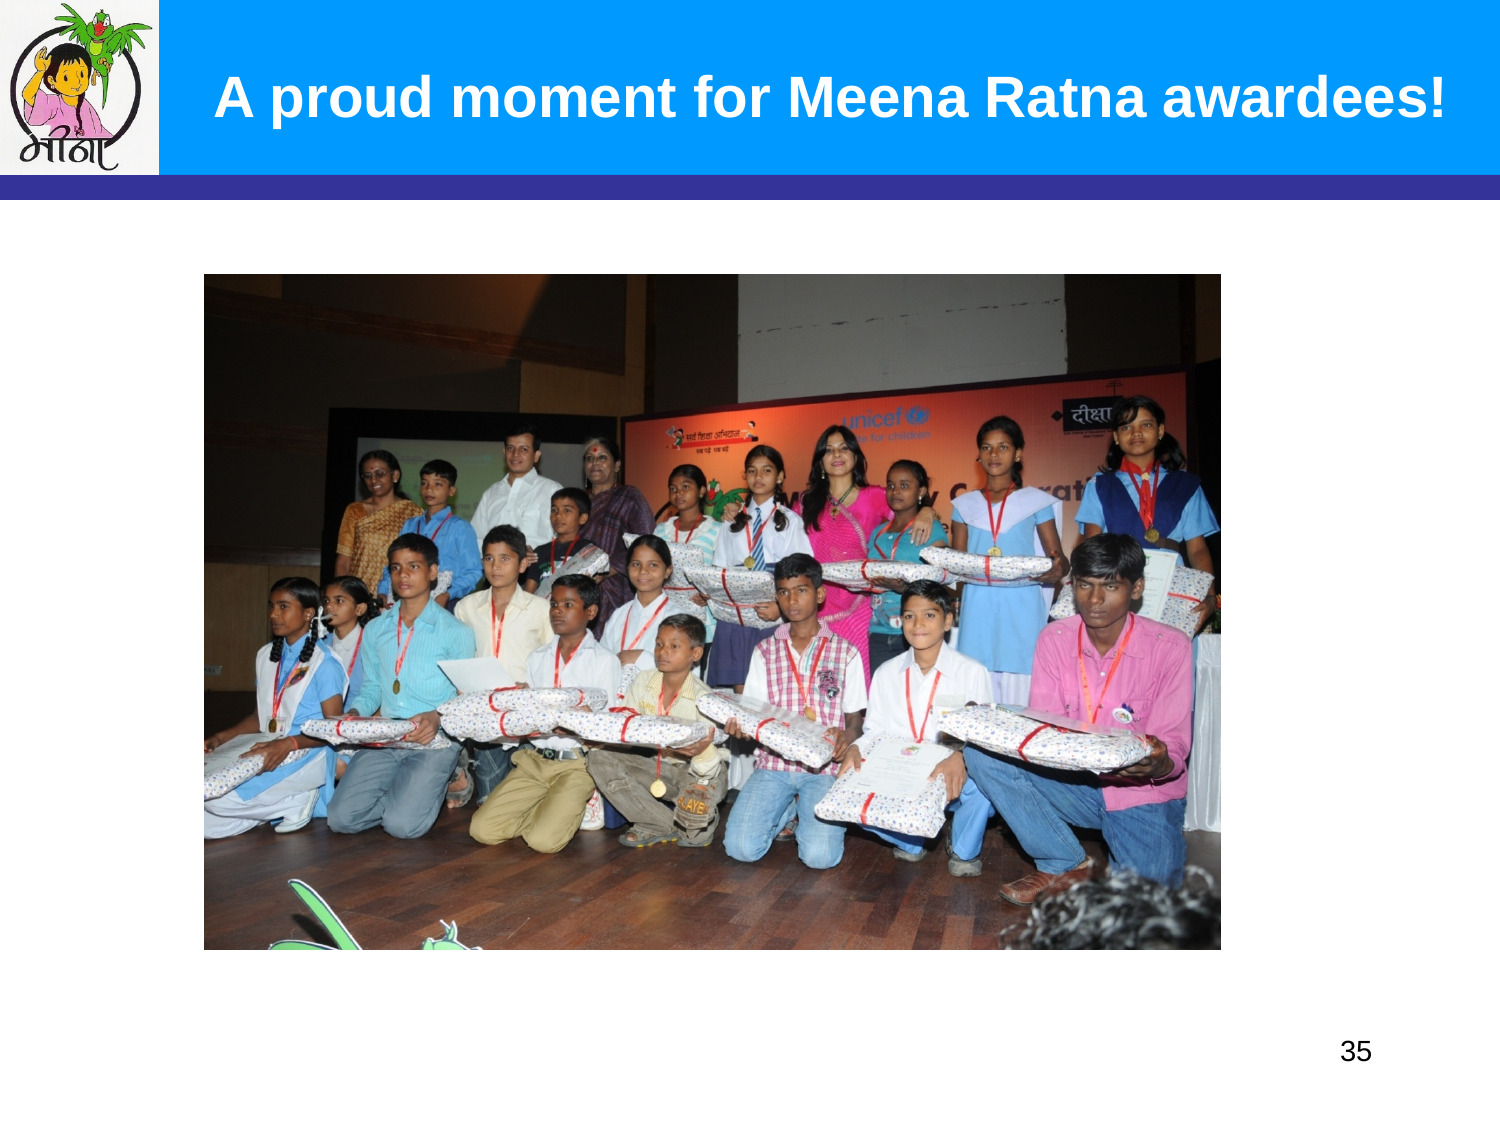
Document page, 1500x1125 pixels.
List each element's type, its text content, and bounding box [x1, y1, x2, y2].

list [203, 274, 1221, 951]
picture [0, 0, 159, 176]
title A proud moment for Meena Ratna awardees! [162, 0, 1500, 188]
slide_number 35 [1074, 1024, 1388, 1101]
